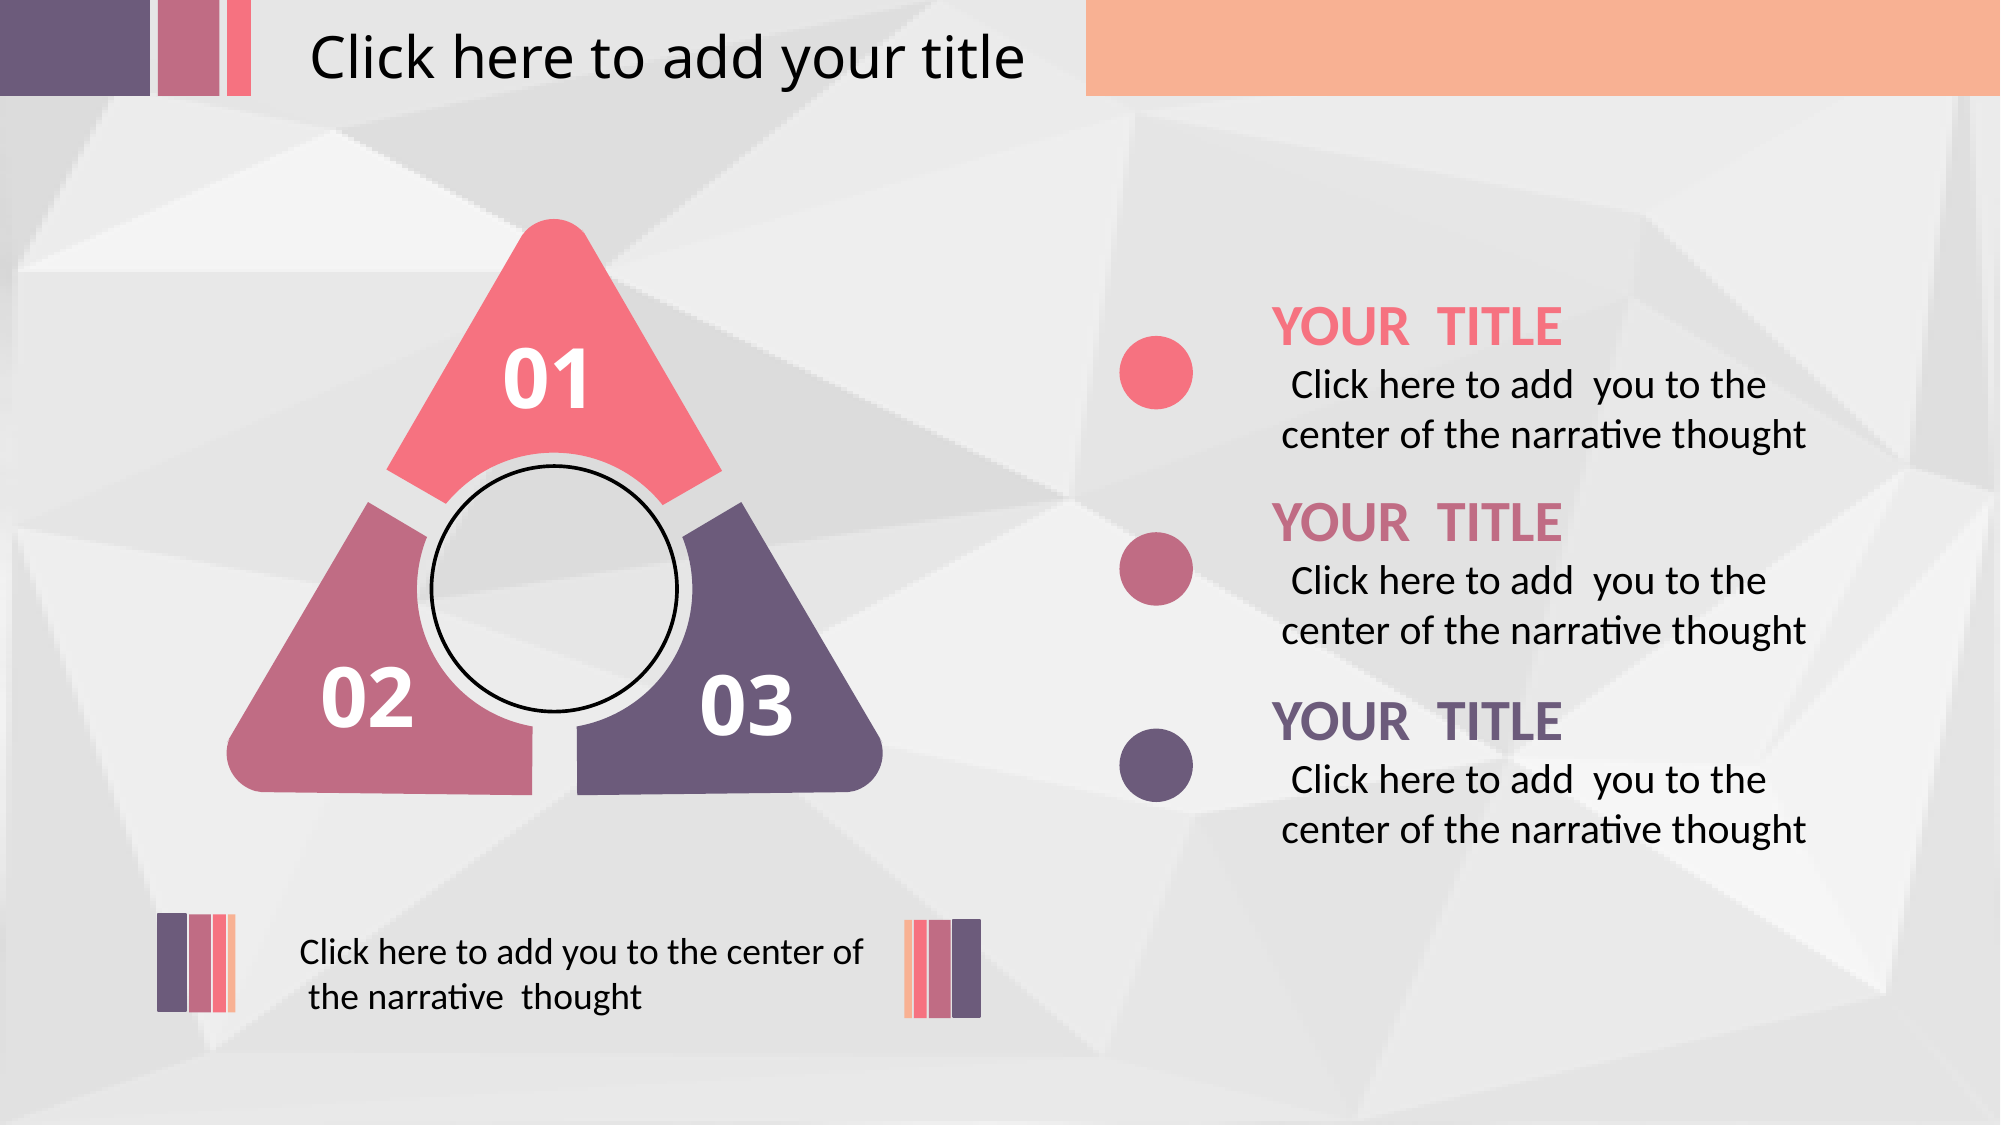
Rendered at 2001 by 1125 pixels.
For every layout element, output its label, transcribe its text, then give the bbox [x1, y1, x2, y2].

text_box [157, 914, 236, 1013]
text_box Click here to add you to the center of the narrative thought [284, 919, 880, 1025]
text_box [386, 218, 723, 506]
text_box [1086, 0, 2000, 96]
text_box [904, 919, 981, 1019]
text_box [157, 0, 220, 96]
text_box [1119, 335, 1193, 410]
text_box [1119, 532, 1193, 606]
text_box 01 [487, 317, 613, 433]
text_box [1119, 728, 1193, 803]
text_box [226, 502, 533, 796]
text_box Click here to add your title [295, 12, 1042, 168]
text_box YOUR TITLE Click here to add you to the center of the narrative thought [1257, 475, 1823, 661]
picture [0, 0, 2001, 1125]
text_box YOUR TITLE Click here to add you to the center of the narrative thought [1257, 279, 1823, 465]
text_box 02 [305, 636, 431, 752]
text_box 03 [684, 644, 810, 760]
text_box [576, 502, 883, 796]
text_box [227, 0, 251, 96]
text_box [431, 466, 678, 712]
text_box YOUR TITLE Click here to add you to the center of the narrative thought [1257, 674, 1823, 860]
text_box [0, 0, 150, 96]
